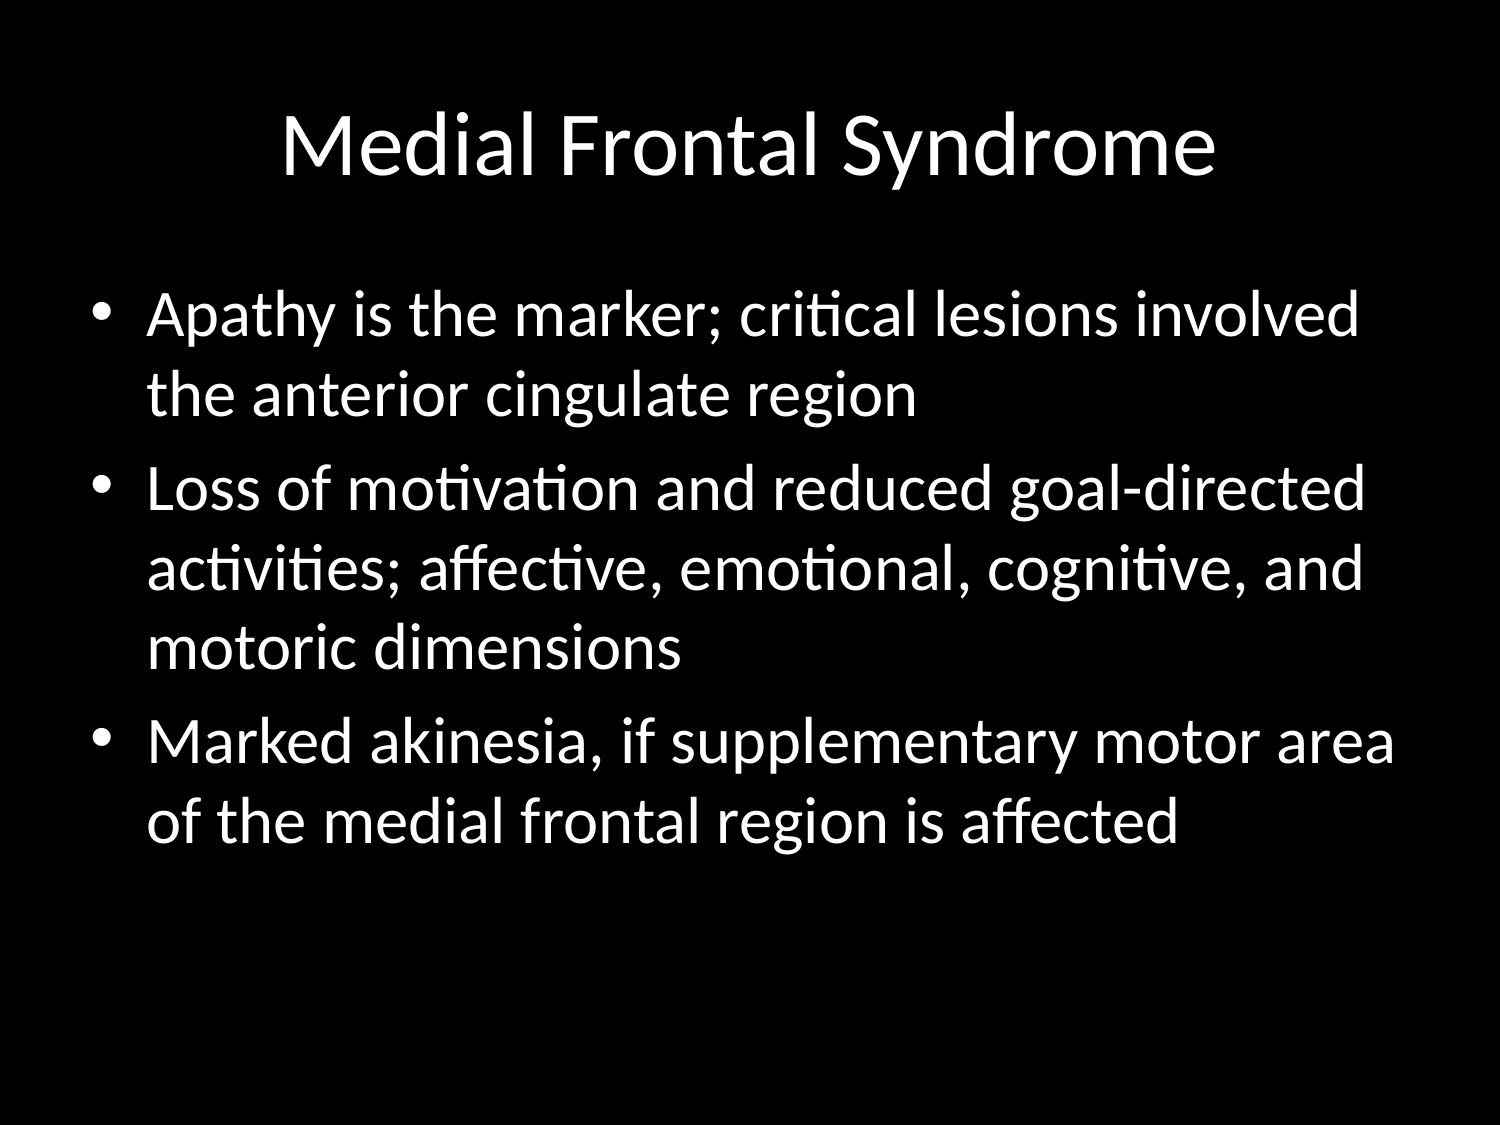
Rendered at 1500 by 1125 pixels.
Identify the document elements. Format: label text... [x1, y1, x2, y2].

list Apathy is the marker; critical lesions involved the anterior cingulate region Loss of motivation and reduced goal-directed activities; affective, emotional, cognitive, and motoric dimensions Marked akinesia, if supplementary motor area of the medial frontal region is affected [75, 262, 1425, 1005]
title Medial Frontal Syndrome [75, 45, 1425, 233]
